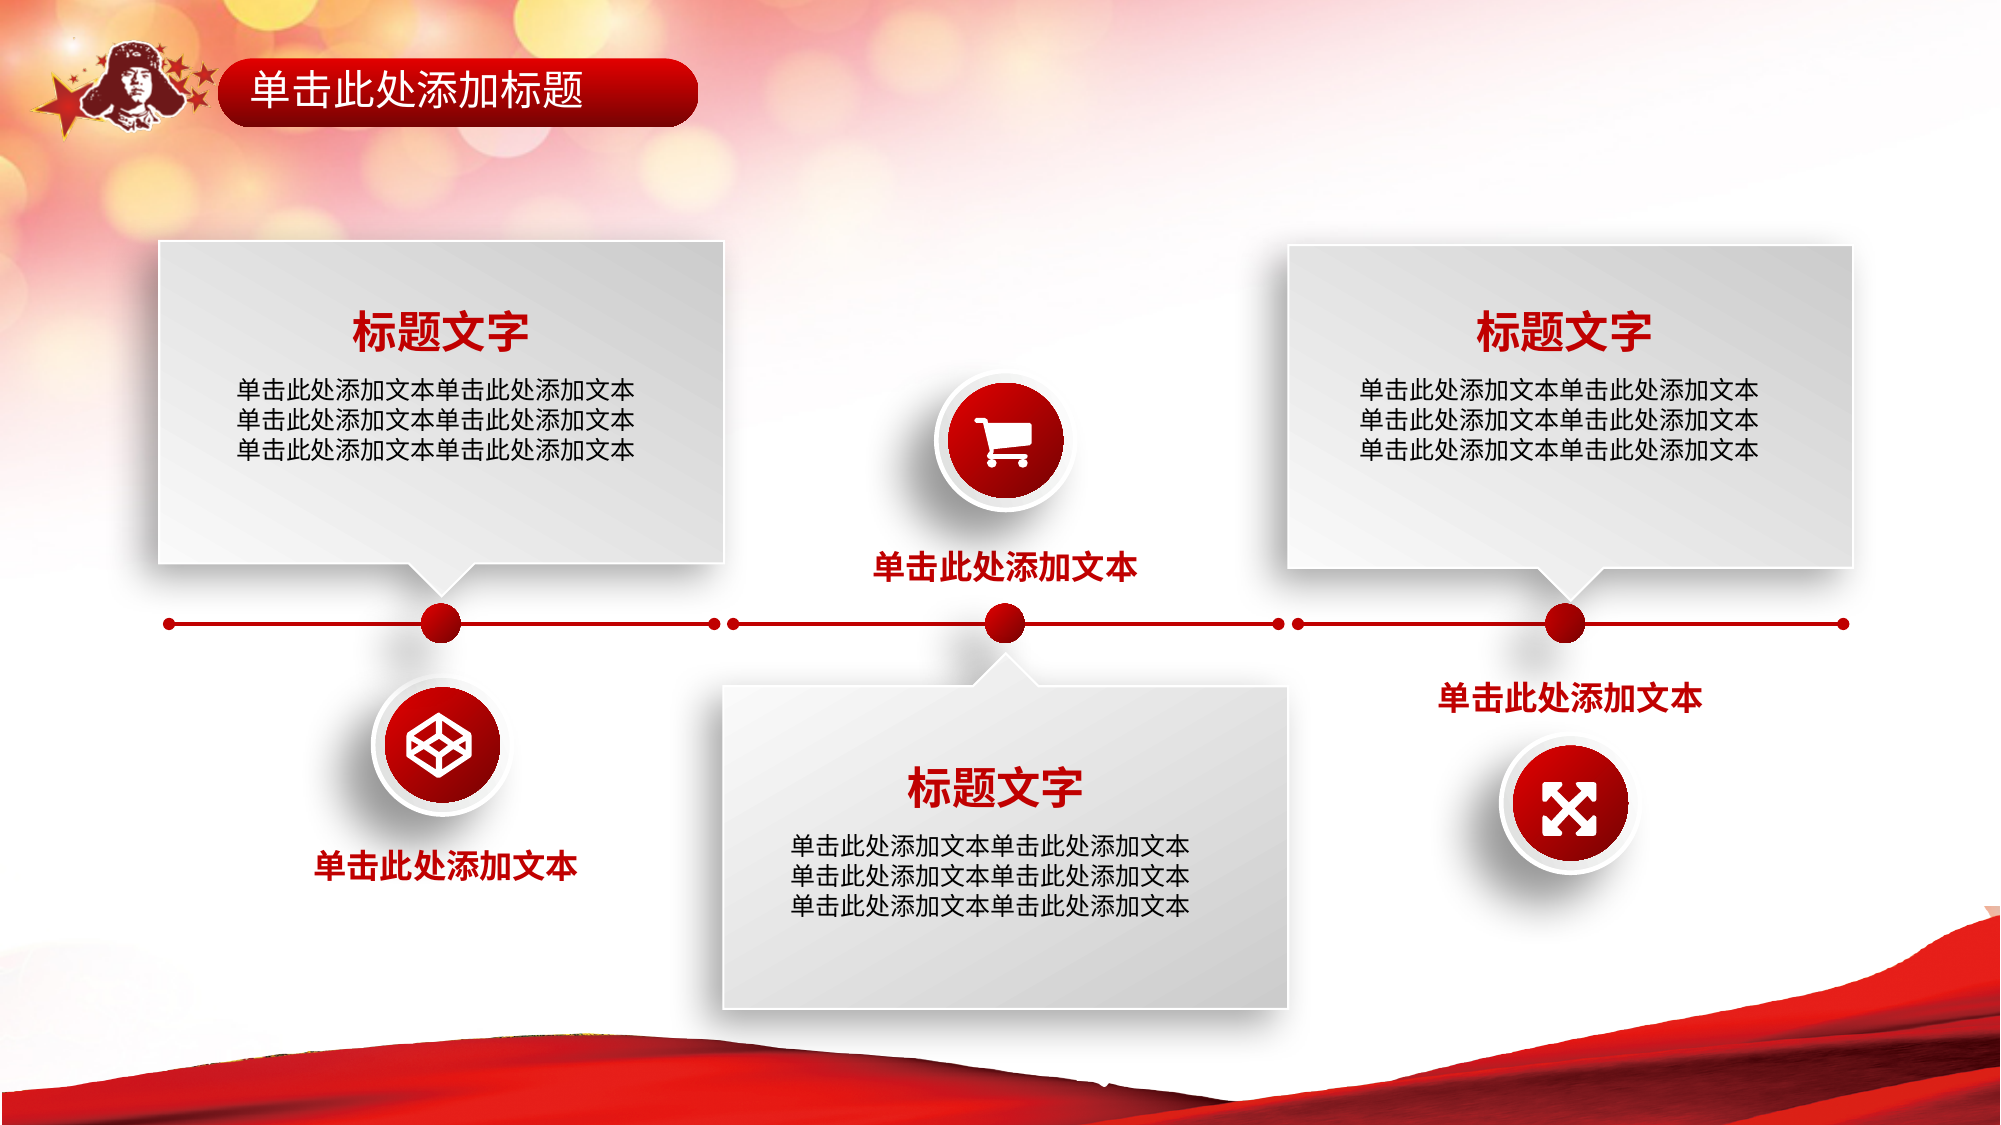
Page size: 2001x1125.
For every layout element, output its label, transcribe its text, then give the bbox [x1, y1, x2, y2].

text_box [1298, 603, 1844, 643]
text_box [159, 240, 725, 597]
picture [0, 0, 2001, 1125]
text_box 单击此处添加标题 [238, 58, 658, 120]
text_box 单击此处添加文本 [313, 844, 580, 885]
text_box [1501, 733, 1641, 873]
text_box 单击此处添加文本 [872, 546, 1139, 587]
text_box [169, 603, 715, 643]
text_box [229, 57, 700, 129]
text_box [723, 653, 1289, 1009]
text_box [1288, 245, 1854, 601]
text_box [936, 370, 1076, 510]
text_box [733, 603, 1279, 643]
text_box 单击此处添加文本 [1437, 676, 1704, 717]
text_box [373, 675, 513, 815]
